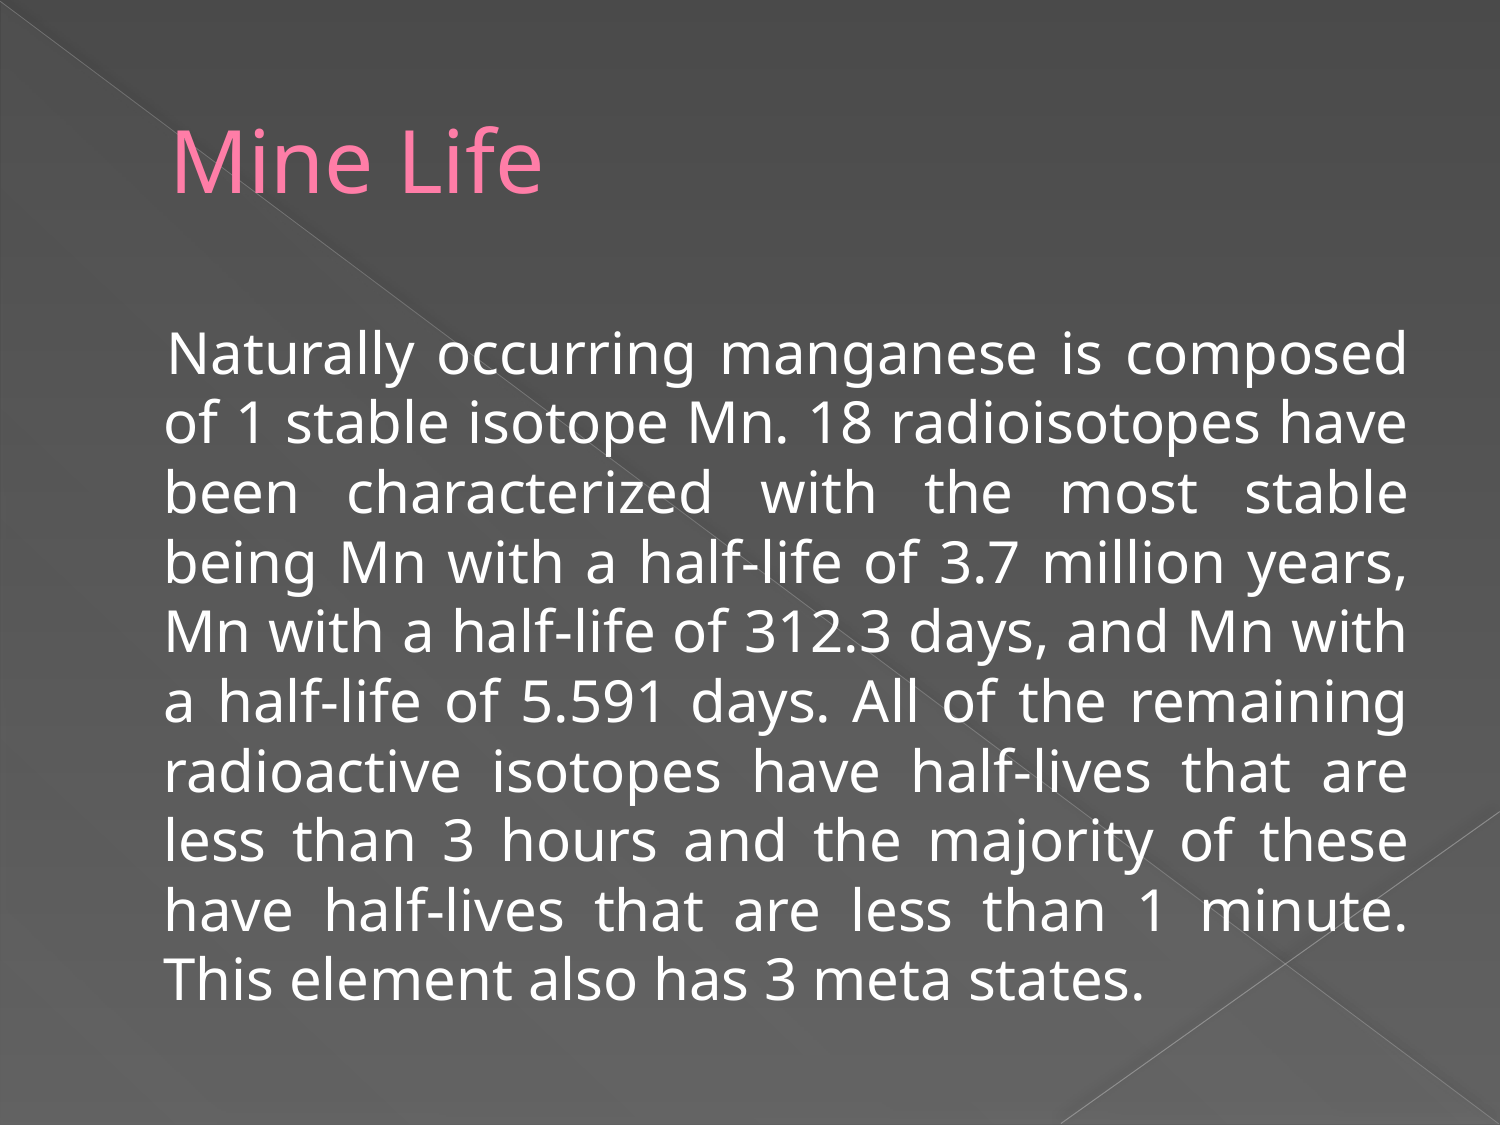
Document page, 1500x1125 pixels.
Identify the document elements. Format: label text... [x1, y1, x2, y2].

title Mine Life [75, 43, 1425, 274]
list Naturally occurring manganese is composed of 1 stable isotope Mn. 18 radioisotopes have been characterized with the most stable being Mn with a half-life of 3.7 million years, Mn with a half-life of 312.3 days, and Mn with a half-life of 5.591 days. All of the remaining radioactive isotopes have half-lives that are less than 3 hours and the majority of these have half-lives that are less than 1 minute. This element also has 3 meta states. [75, 308, 1425, 1059]
